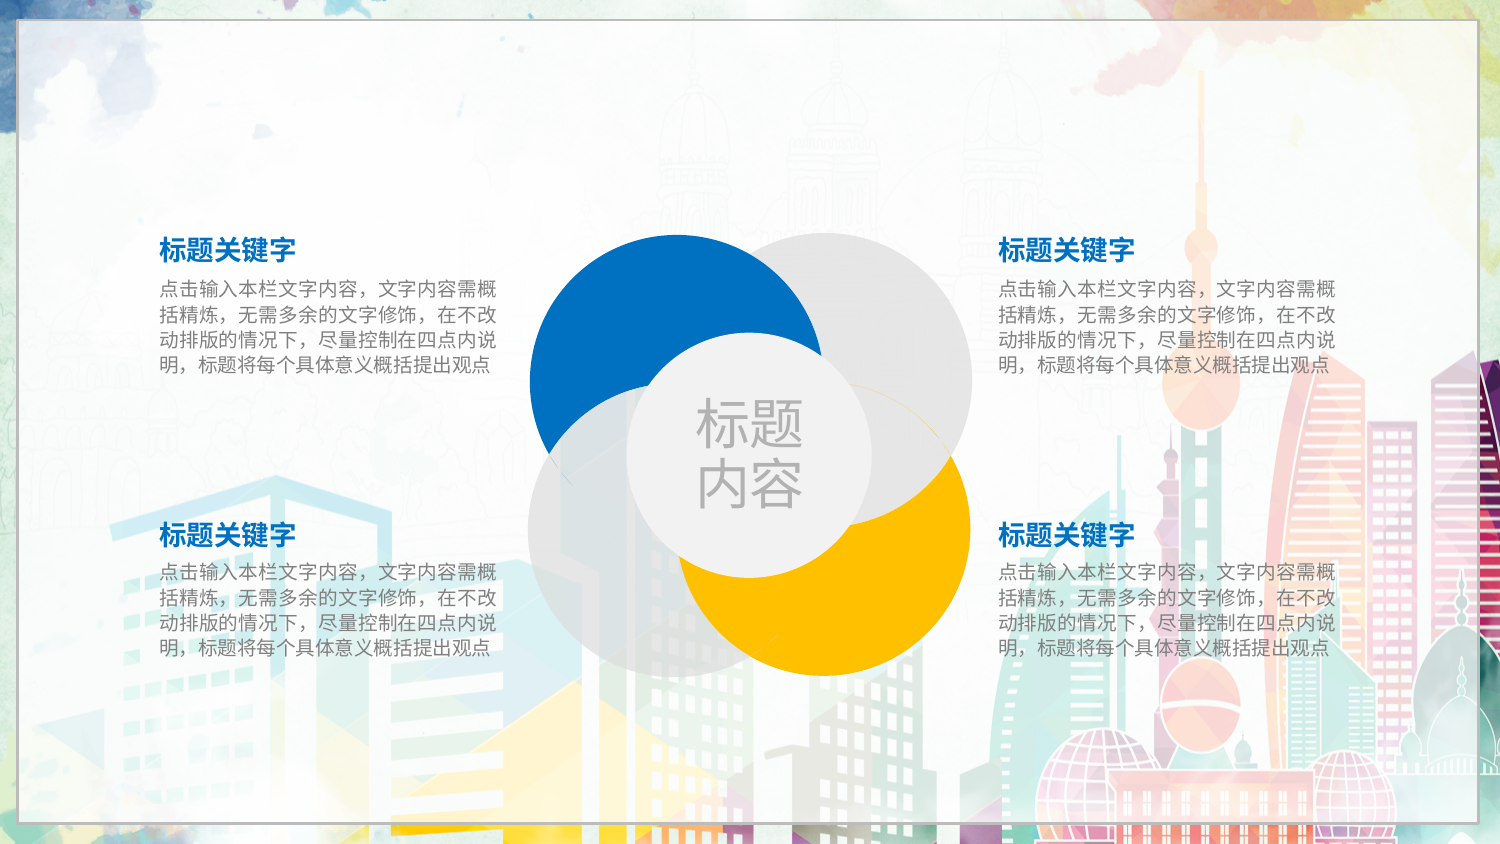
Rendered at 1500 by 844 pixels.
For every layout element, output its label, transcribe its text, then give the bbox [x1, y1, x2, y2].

text_box 点击输入本栏文字内容，文字内容需概括精炼，无需多余的文字修饰，在不改动排版的情况下，尽量控制在四点内说明，标题将每个具体意义概括提出观点 [159, 558, 497, 660]
text_box 标题关键字 [159, 517, 388, 551]
text_box 标题关键字 [159, 232, 388, 266]
text_box 标题关键字 [998, 517, 1226, 551]
text_box 点击输入本栏文字内容，文字内容需概括精炼，无需多余的文字修饰，在不改动排版的情况下，尽量控制在四点内说明，标题将每个具体意义概括提出观点 [998, 558, 1336, 660]
text_box 点击输入本栏文字内容，文字内容需概括精炼，无需多余的文字修饰，在不改动排版的情况下，尽量控制在四点内说明，标题将每个具体意义概括提出观点 [159, 275, 497, 377]
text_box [527, 232, 973, 678]
text_box 点击输入本栏文字内容，文字内容需概括精炼，无需多余的文字修饰，在不改动排版的情况下，尽量控制在四点内说明，标题将每个具体意义概括提出观点 [998, 275, 1336, 377]
picture [0, 0, 1500, 844]
text_box 标题关键字 [998, 232, 1226, 266]
